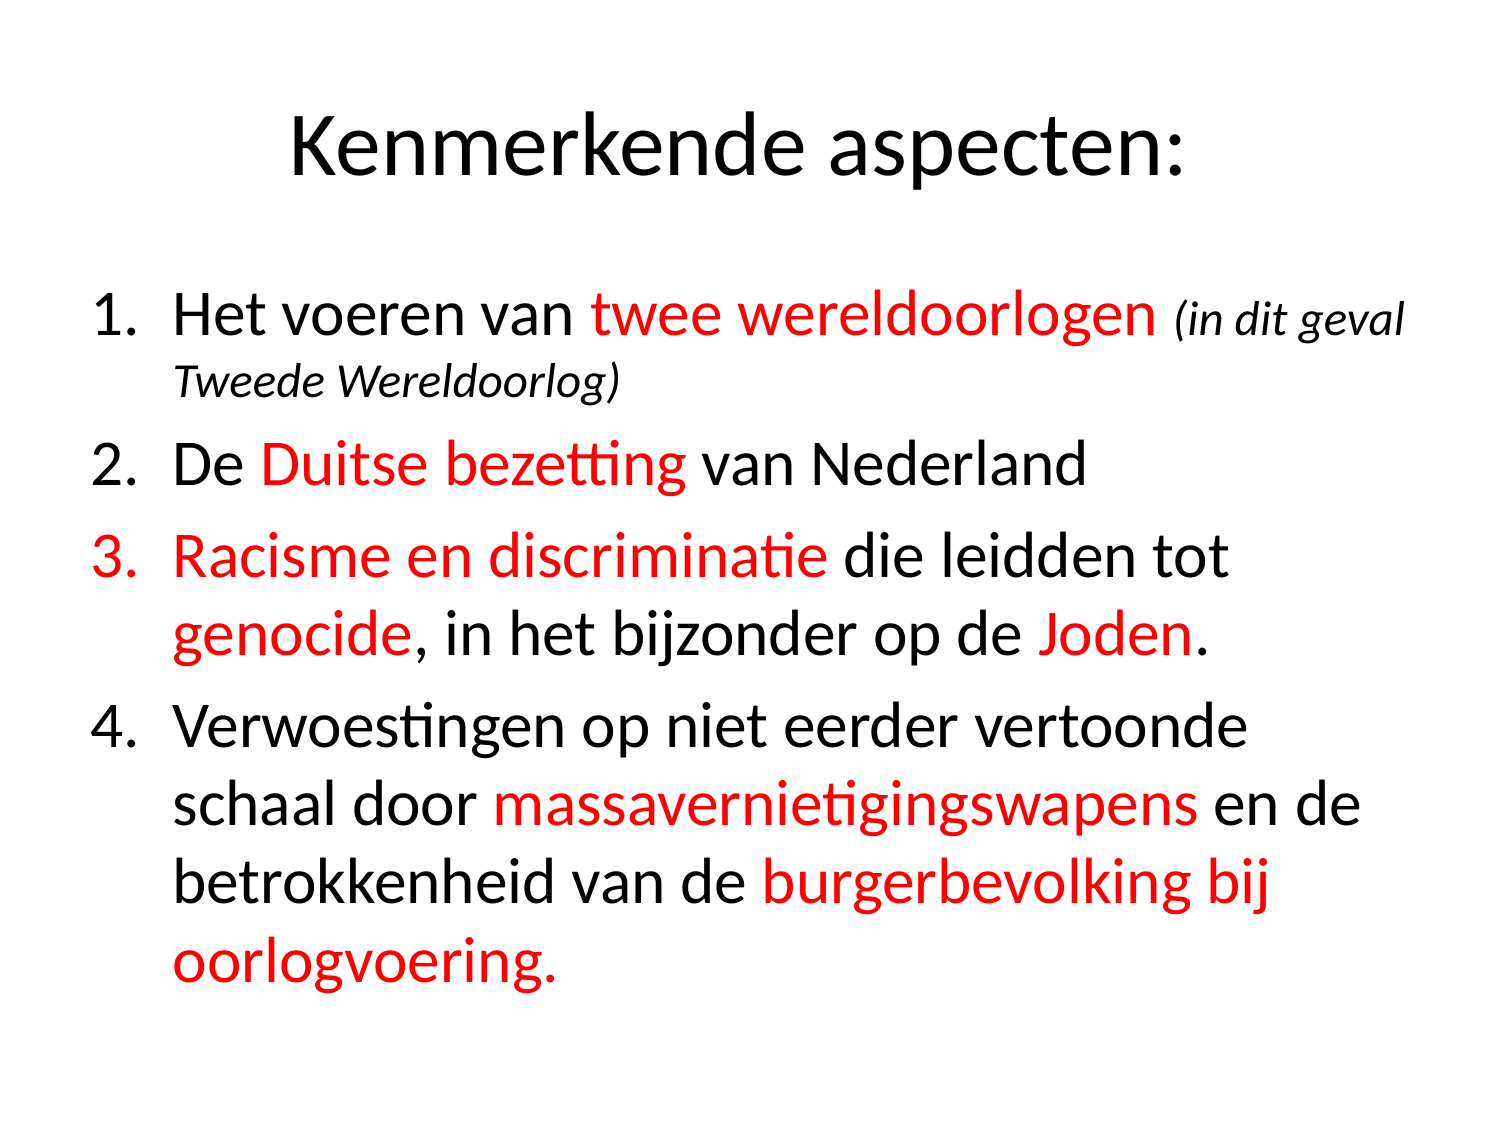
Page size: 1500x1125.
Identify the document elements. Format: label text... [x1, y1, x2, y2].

list Het voeren van twee wereldoorlogen (in dit geval Tweede Wereldoorlog) De Duitse bezetting van Nederland Racisme en discriminatie die leidden tot genocide, in het bijzonder op de Joden. Verwoestingen op niet eerder vertoonde schaal door massavernietigingswapens en de betrokkenheid van de burgerbevolking bij oorlogvoering. [75, 262, 1425, 1005]
title Kenmerkende aspecten: [75, 45, 1425, 233]
